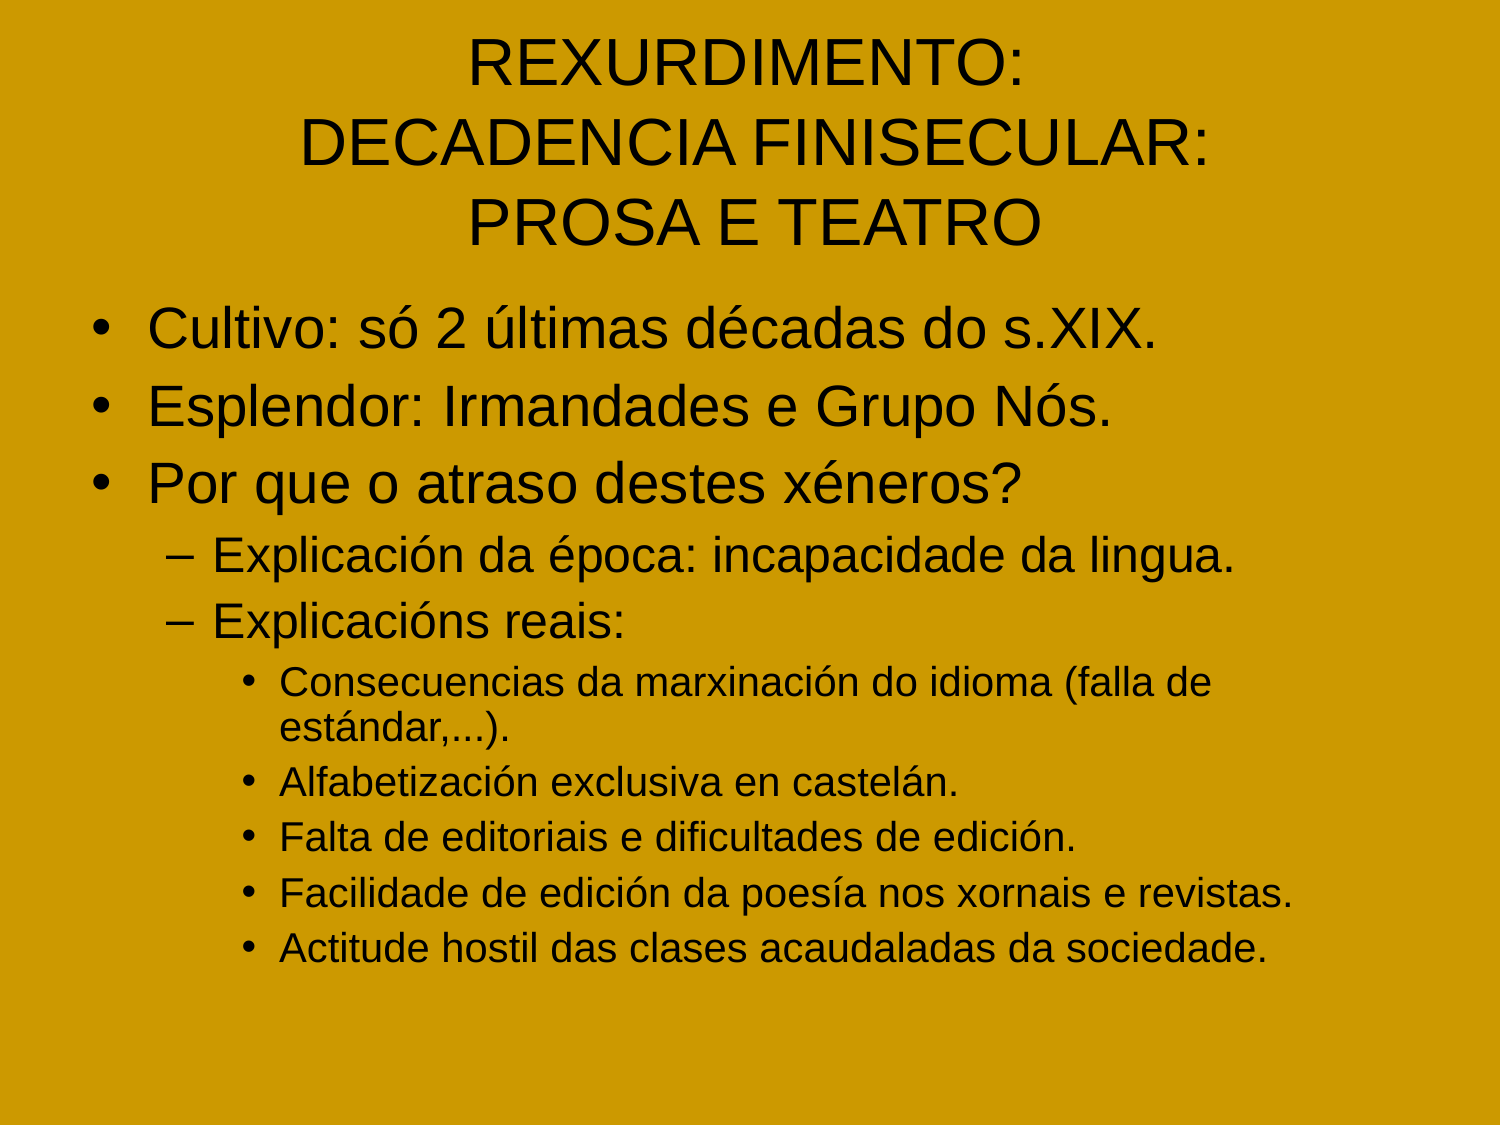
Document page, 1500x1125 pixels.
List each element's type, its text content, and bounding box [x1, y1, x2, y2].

list Cultivo: só 2 últimas décadas do s.XIX. Esplendor: Irmandades e Grupo Nós. Por que o atraso destes xéneros? Explicación da época: incapacidade da lingua. Explicacións reais: Consecuencias da marxinación do idioma (falla de estándar,...). Alfabetización exclusiva en castelán. Falta de editoriais e dificultades de edición. Facilidade de edición da poesía nos xornais e revistas. Actitude hostil das clases acaudaladas da sociedade. [76, 290, 1428, 1034]
title REXURDIMENTO: DECADENCIA FINISECULAR: PROSA E TEATRO [40, 10, 1471, 267]
